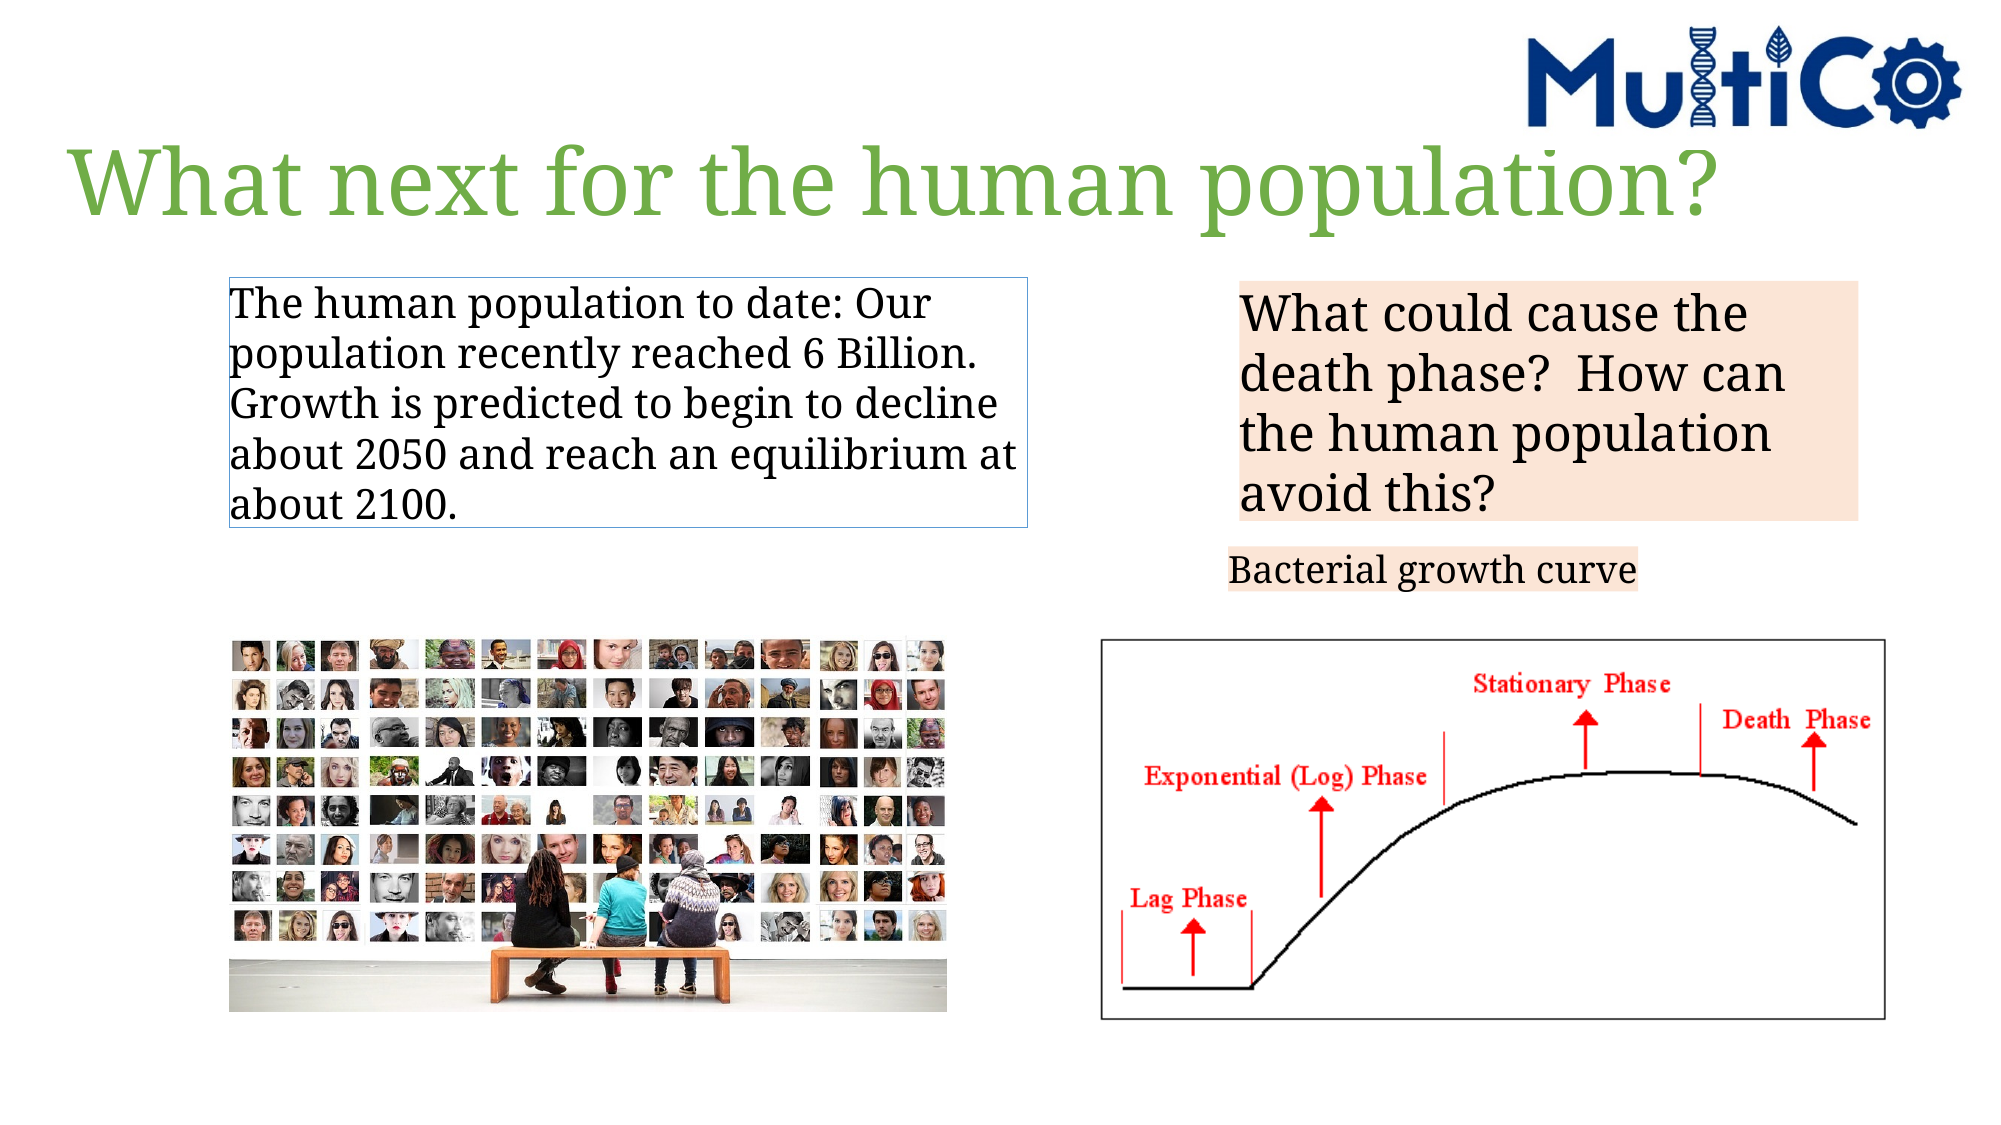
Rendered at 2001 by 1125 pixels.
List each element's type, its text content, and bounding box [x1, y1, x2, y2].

picture [1083, 594, 1900, 1053]
text_box Bacterial growth curve [1228, 546, 1639, 592]
text_box The human population to date: Our population recently reached 6 Billion. Growth is predicted to begin to decline about 2050 and reach an equilibrium at about 2100. [229, 277, 1028, 528]
text_box What could cause the death phase? How can the human population avoid this? [1239, 280, 1859, 521]
title What next for the human population? [58, 76, 1785, 295]
picture [1512, 3, 1979, 150]
picture [228, 635, 947, 1012]
